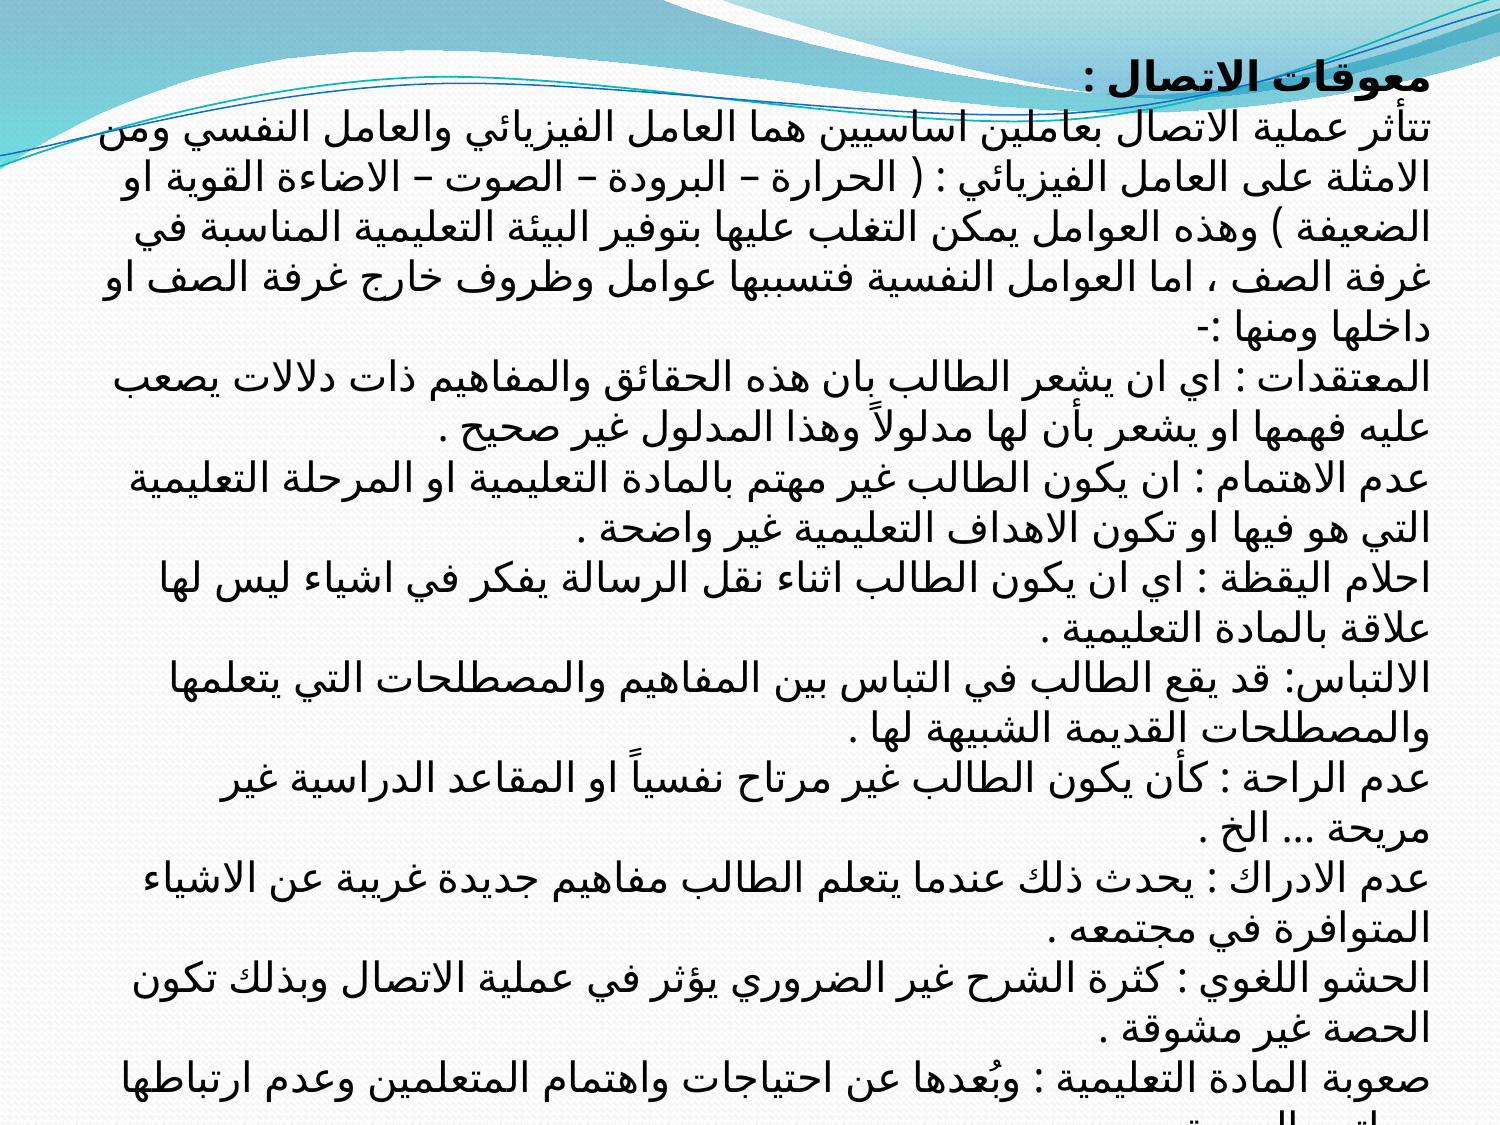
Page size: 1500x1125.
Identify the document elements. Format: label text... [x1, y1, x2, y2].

text_box معوقات الاتصال : تتأثر عملية الاتصال بعاملين اساسيين هما العامل الفيزيائي والعامل النفسي ومن الامثلة على العامل الفيزيائي : ( الحرارة – البرودة – الصوت – الاضاءة القوية او الضعيفة ) وهذه العوامل يمكن التغلب عليها بتوفير البيئة التعليمية المناسبة في غرفة الصف ، اما العوامل النفسية فتسببها عوامل وظروف خارج غرفة الصف او داخلها ومنها :- المعتقدات : اي ان يشعر الطالب بان هذه الحقائق والمفاهيم ذات دلالات يصعب عليه فهمها او يشعر بأن لها مدلولاً وهذا المدلول غير صحيح . عدم الاهتمام : ان يكون الطالب غير مهتم بالمادة التعليمية او المرحلة التعليمية التي هو فيها او تكون الاهداف التعليمية غير واضحة . احلام اليقظة : اي ان يكون الطالب اثناء نقل الرسالة يفكر في اشياء ليس لها علاقة بالمادة التعليمية . الالتباس: قد يقع الطالب في التباس بين المفاهيم والمصطلحات التي يتعلمها والمصطلحات القديمة الشبيهة لها . عدم الراحة : كأن يكون الطالب غير مرتاح نفسياً او المقاعد الدراسية غير مريحة ... الخ . عدم الادراك : يحدث ذلك عندما يتعلم الطالب مفاهيم جديدة غريبة عن الاشياء المتوافرة في مجتمعه . الحشو اللغوي : كثرة الشرح غير الضروري يؤثر في عملية الاتصال وبذلك تكون الحصة غير مشوقة . صعوبة المادة التعليمية : وبُعدها عن احتياجات واهتمام المتعلمين وعدم ارتباطها بحياتهم اليومية . عدم اختيار قناة الاتصال او الوسيلة التعليمية المناسبة من قبل المعلم . التشويش الميكانيكي او الآلي الناتج عن سوء فهم او تفسير خطأ من قبل المستقبل للرسائل التي يرسلها المرسل . [53, 42, 1447, 1125]
